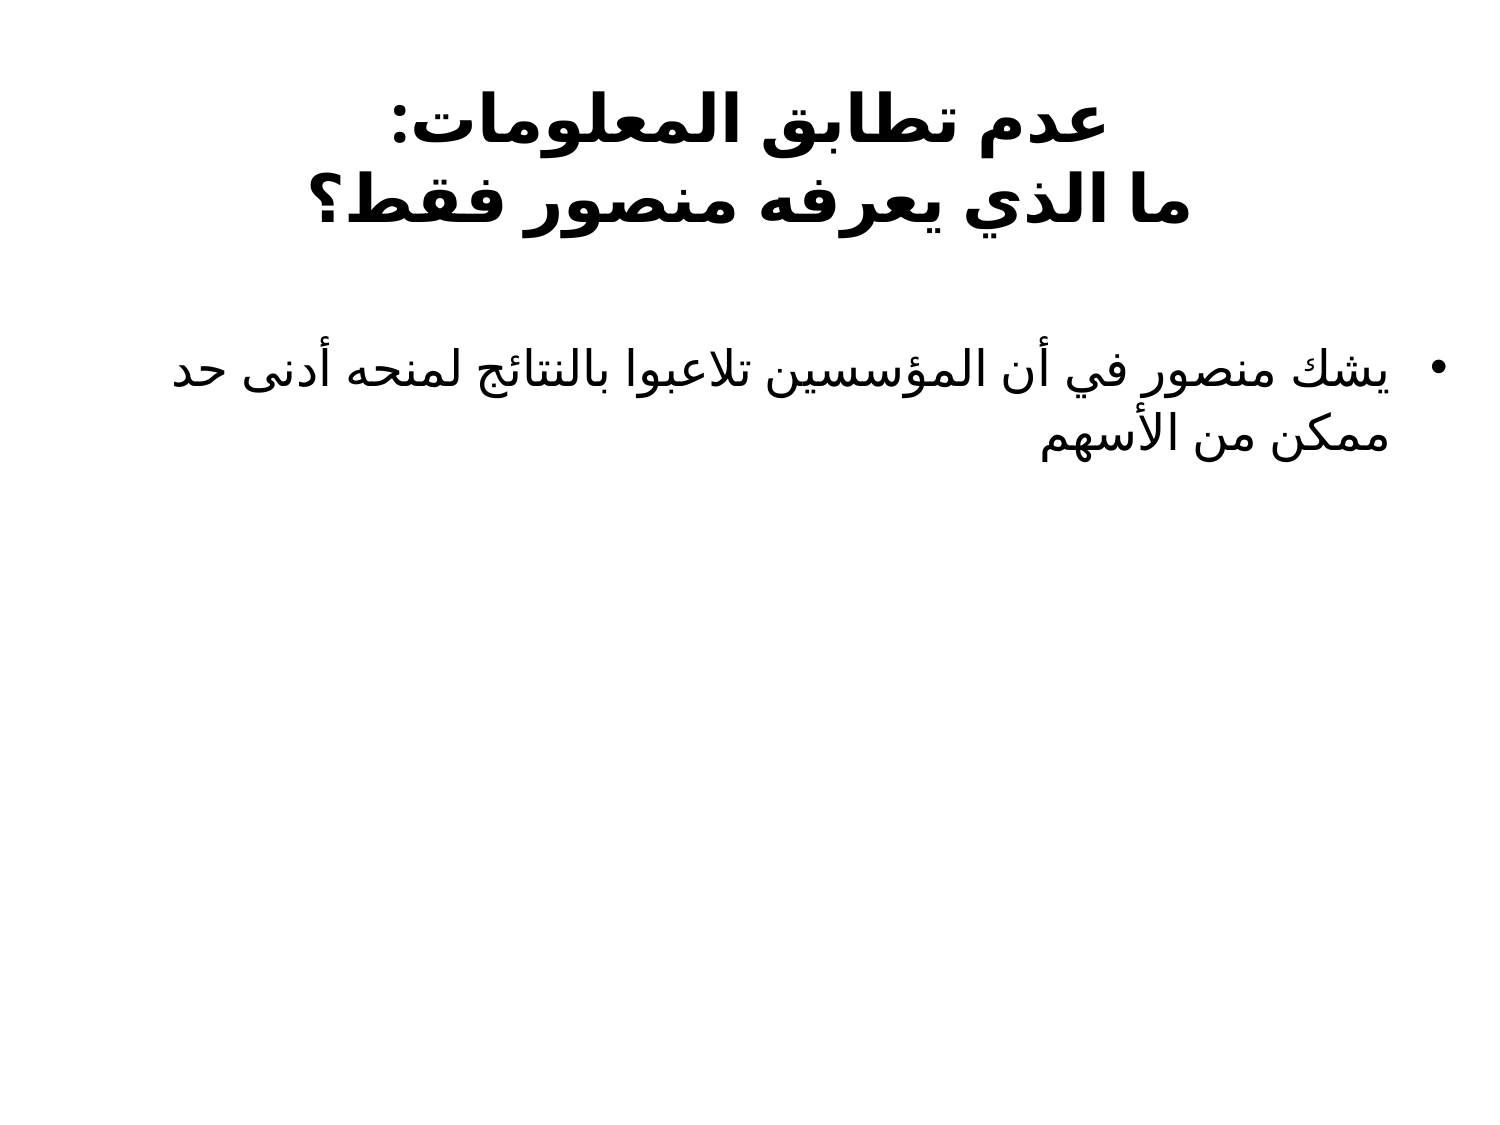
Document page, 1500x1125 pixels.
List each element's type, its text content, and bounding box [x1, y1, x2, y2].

title عدم تطابق المعلومات: ما الذي يعرفه منصور فقط؟ [75, 62, 1425, 250]
list يشك منصور في أن المؤسسين تلاعبوا بالنتائج لمنحه أدنى حد ممكن من الأسهم [37, 324, 1463, 1125]
